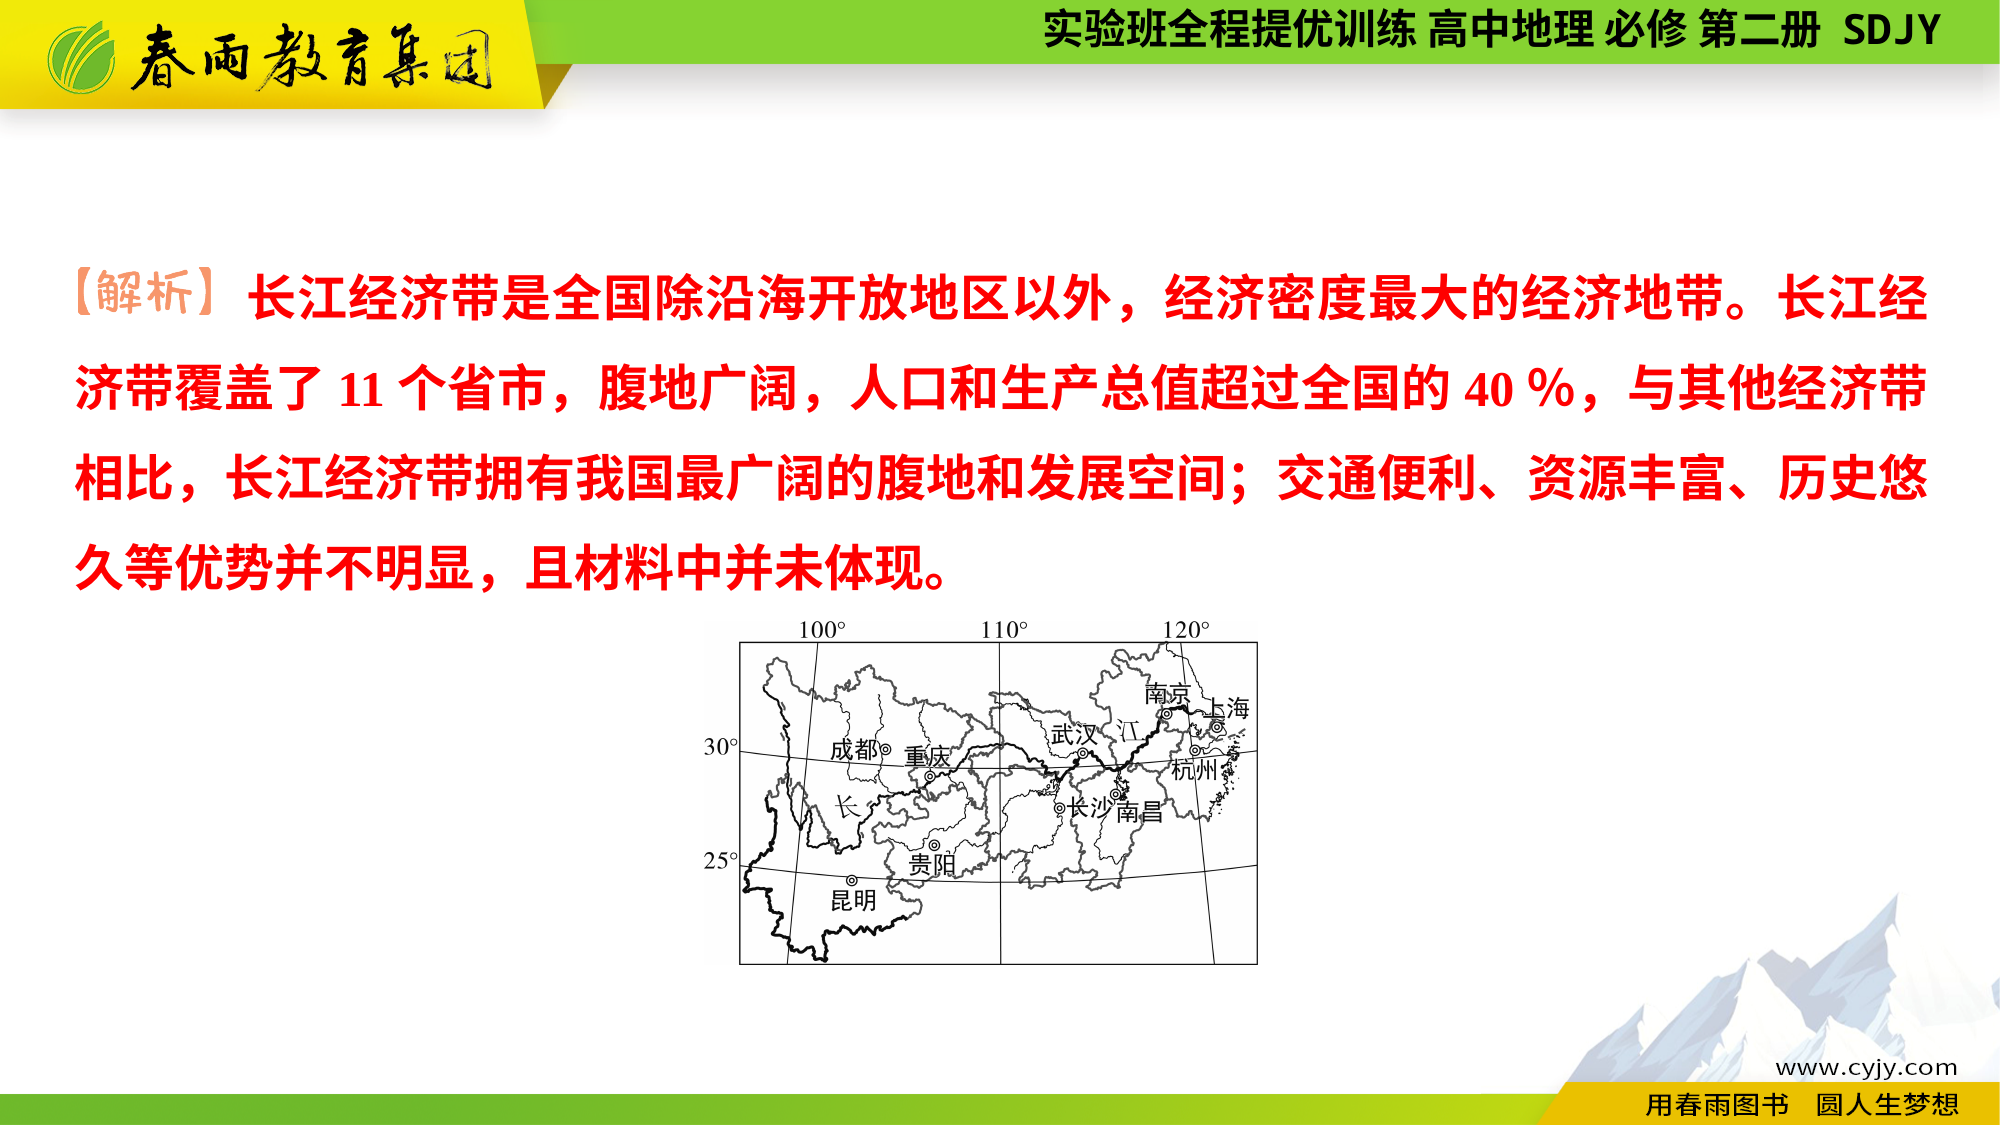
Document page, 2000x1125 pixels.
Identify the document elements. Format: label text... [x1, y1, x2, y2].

picture [0, 0, 2000, 1125]
list 长江经济带是全国除沿海开放地区以外，经济密度最大的经济地带。长江经济带覆盖了11个省市，腹地广阔，人口和生产总值超过全国的40％，与其他经济带相比，长江经济带拥有我国最广阔的腹地和发展空间；交通便利、资源丰富、历史悠久等优势并不明显，且材料中并未体现。 [59, 228, 1944, 596]
